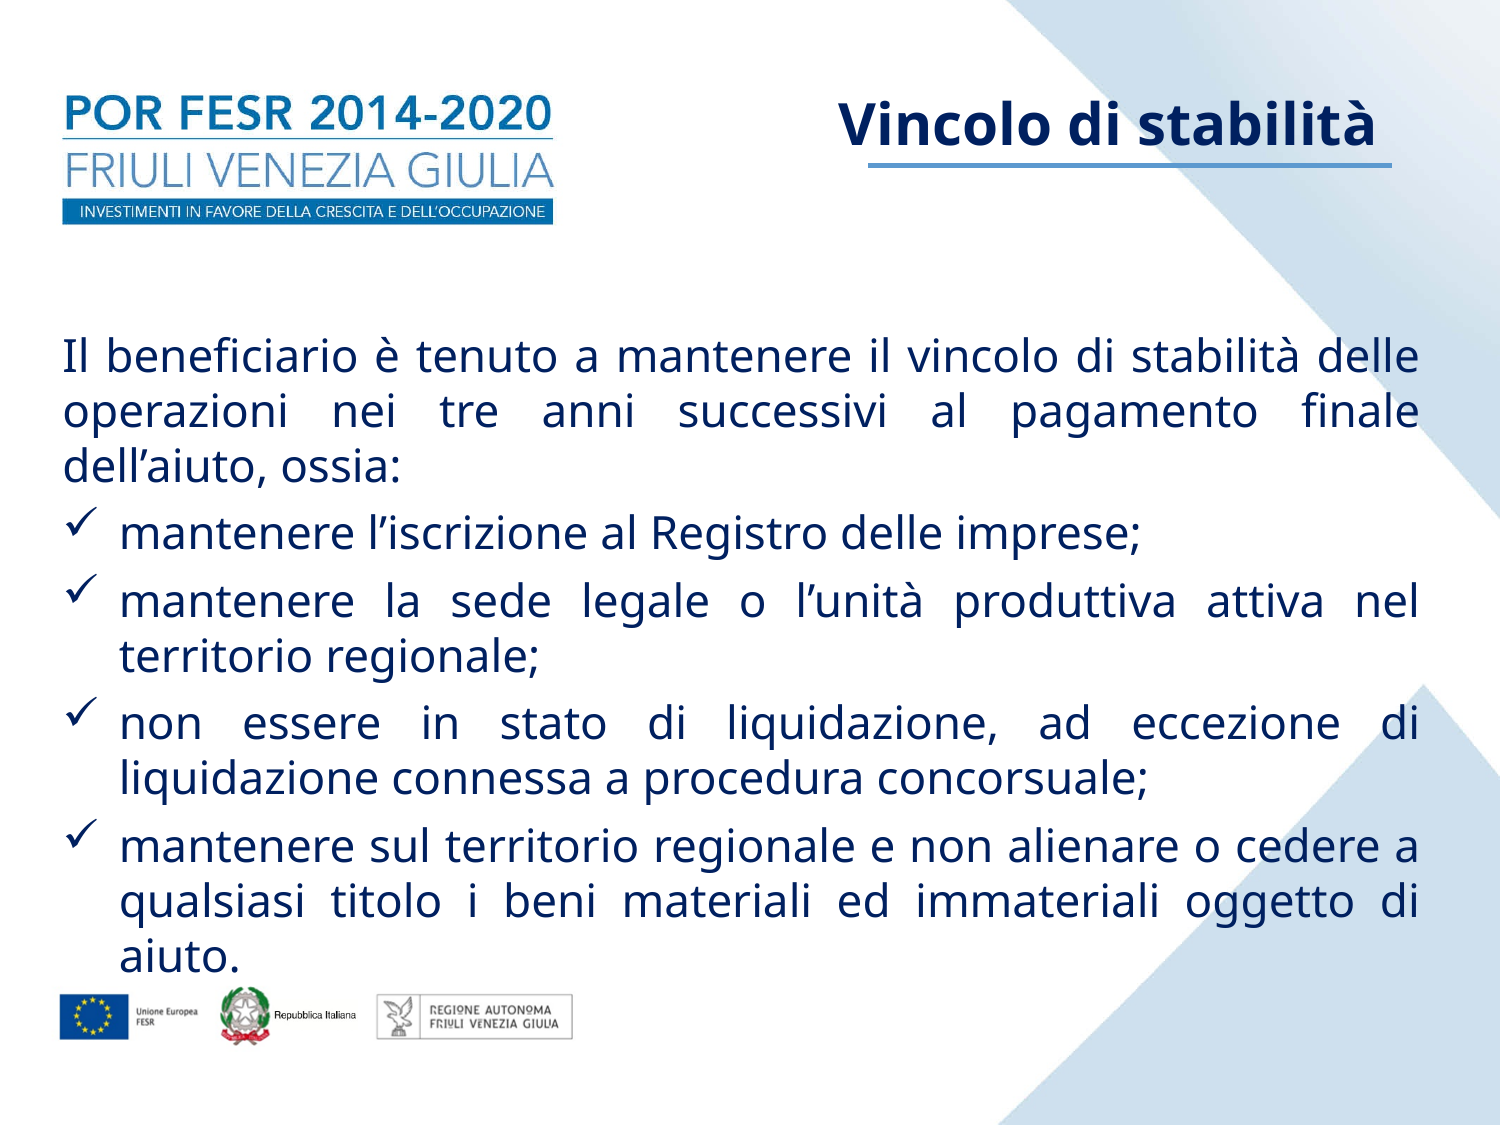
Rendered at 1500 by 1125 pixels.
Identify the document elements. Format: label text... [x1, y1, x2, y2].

picture [0, 0, 1500, 1125]
text_box Il beneficiario è tenuto a mantenere il vincolo di stabilità delle operazioni nei tre anni successivi al pagamento finale dell’aiuto, ossia: mantenere l’iscrizione al Registro delle imprese; mantenere la sede legale o l’unità produttiva attiva nel territorio regionale; non essere in stato di liquidazione, ad eccezione di liquidazione connessa a procedura concorsuale; mantenere sul territorio regionale e non alienare o cedere a qualsiasi titolo i beni materiali ed immateriali oggetto di aiuto. [62, 326, 1421, 894]
text_box Vincolo di stabilità [670, 79, 1393, 165]
